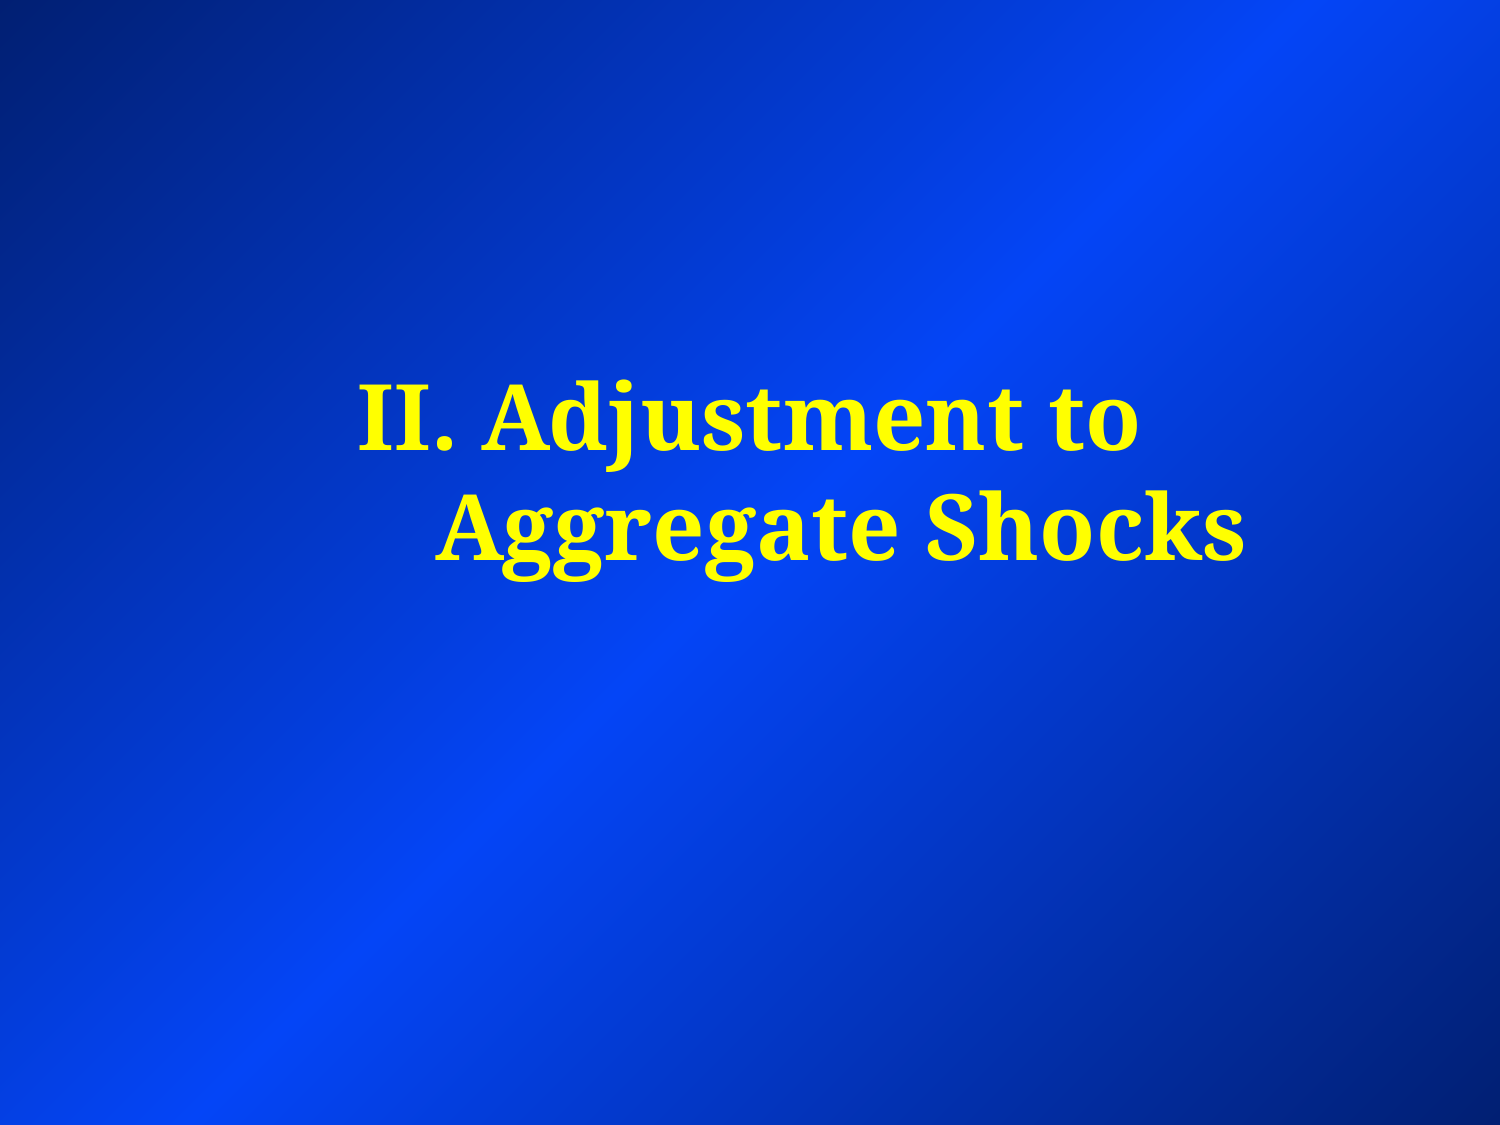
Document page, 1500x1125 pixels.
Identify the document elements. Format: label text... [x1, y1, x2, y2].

title II. Adjustment to Aggregate Shocks [112, 374, 1388, 563]
